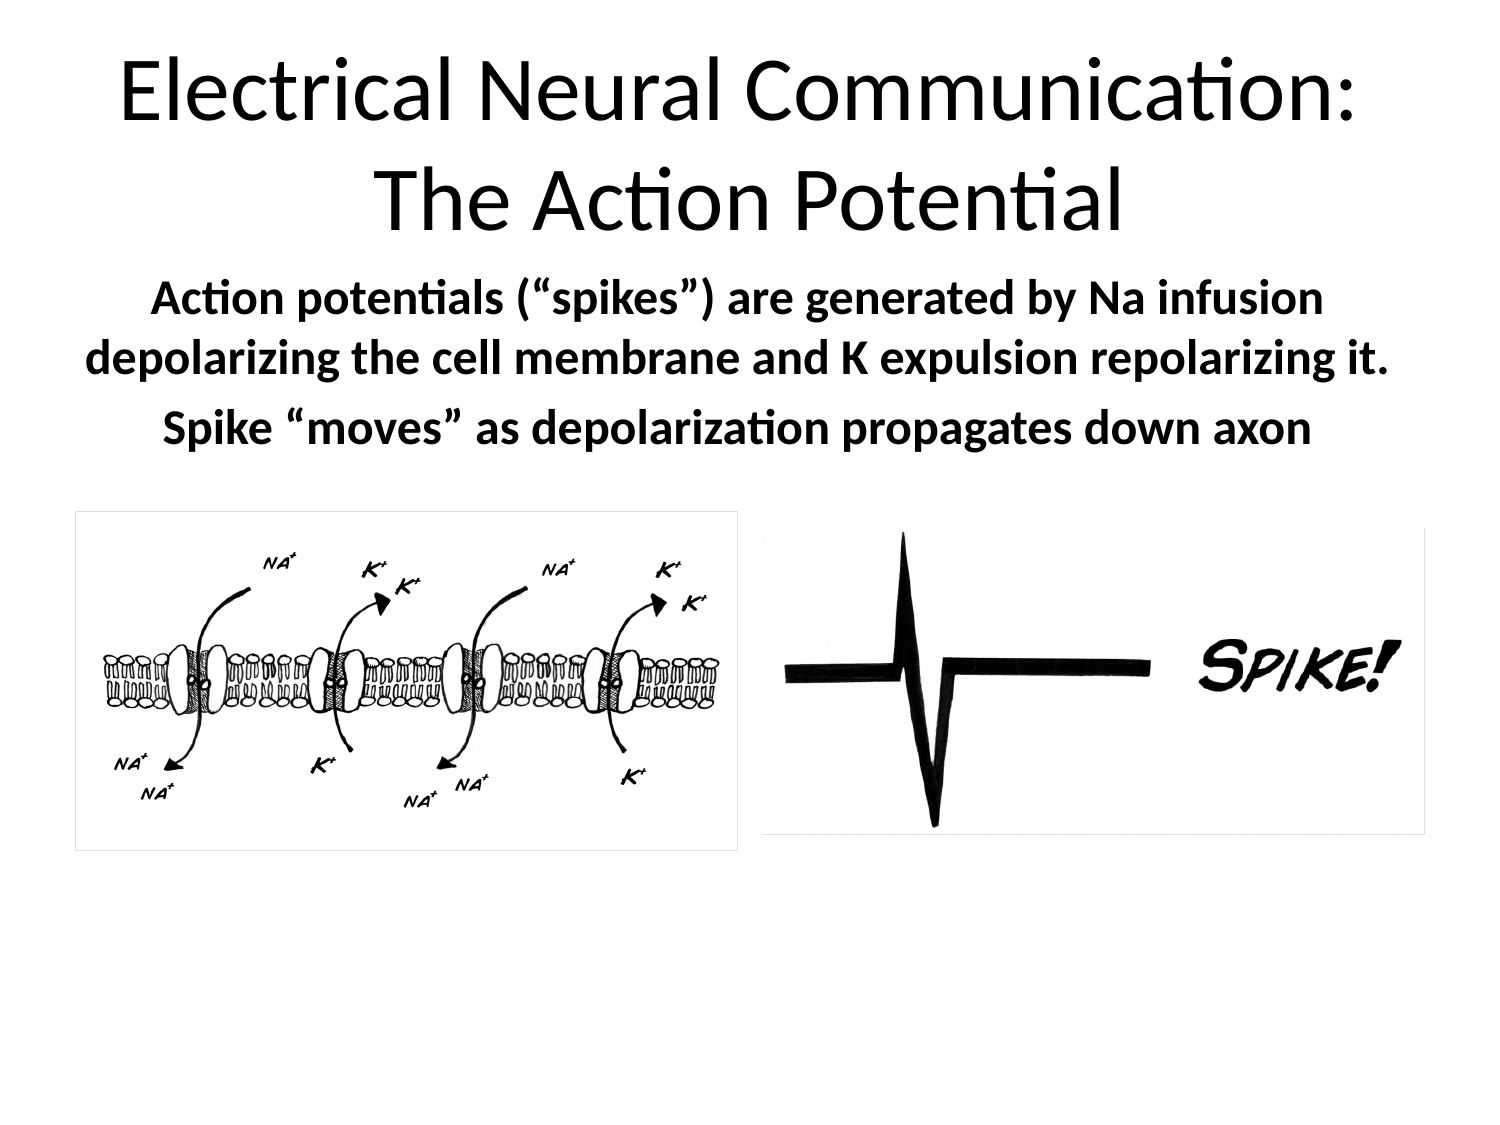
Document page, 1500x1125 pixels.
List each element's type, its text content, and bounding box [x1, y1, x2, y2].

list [761, 527, 1426, 835]
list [74, 511, 738, 851]
list Action potentials (“spikes”) are generated by Na infusion depolarizing the cell membrane and K expulsion repolarizing it. Spike “moves” as depolarization propagates down axon [25, 270, 1451, 462]
title Electrical Neural Communication: The Action Potential [75, 45, 1425, 233]
